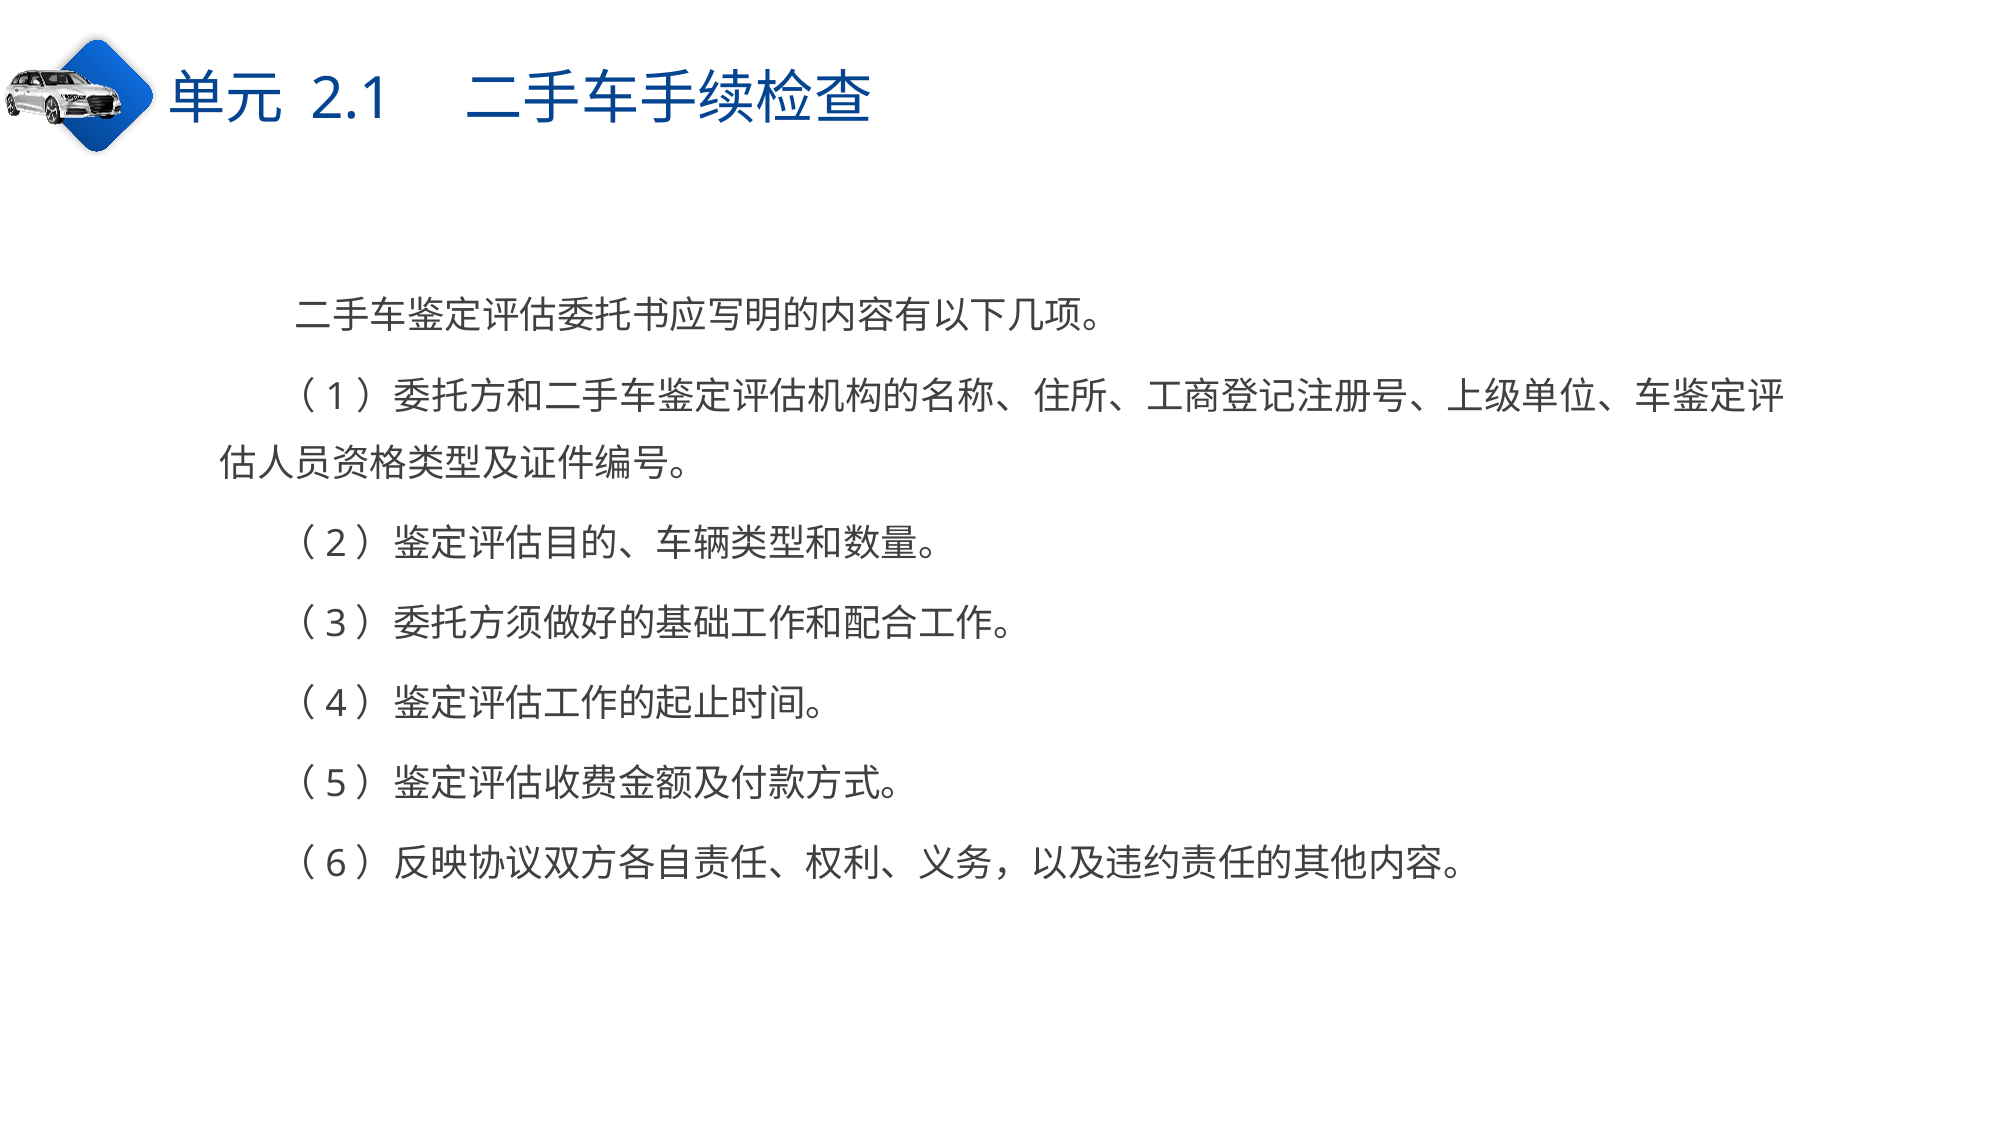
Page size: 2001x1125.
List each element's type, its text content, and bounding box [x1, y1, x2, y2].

text_box 二手车鉴定评估委托书应写明的内容有以下几项。 （1）委托方和二手车鉴定评估机构的名称、住所、工商登记注册号、上级单位、车鉴定评估人员资格类型及证件编号。 （2）鉴定评估目的、车辆类型和数量。 （3）委托方须做好的基础工作和配合工作。 （4）鉴定评估工作的起止时间。 （5）鉴定评估收费金额及付款方式。 （6）反映协议双方各自责任、权利、义务，以及违约责任的其他内容。 [204, 261, 1800, 892]
text_box 单元 2.1 二手车手续检查 [152, 52, 888, 138]
picture [0, 31, 125, 157]
